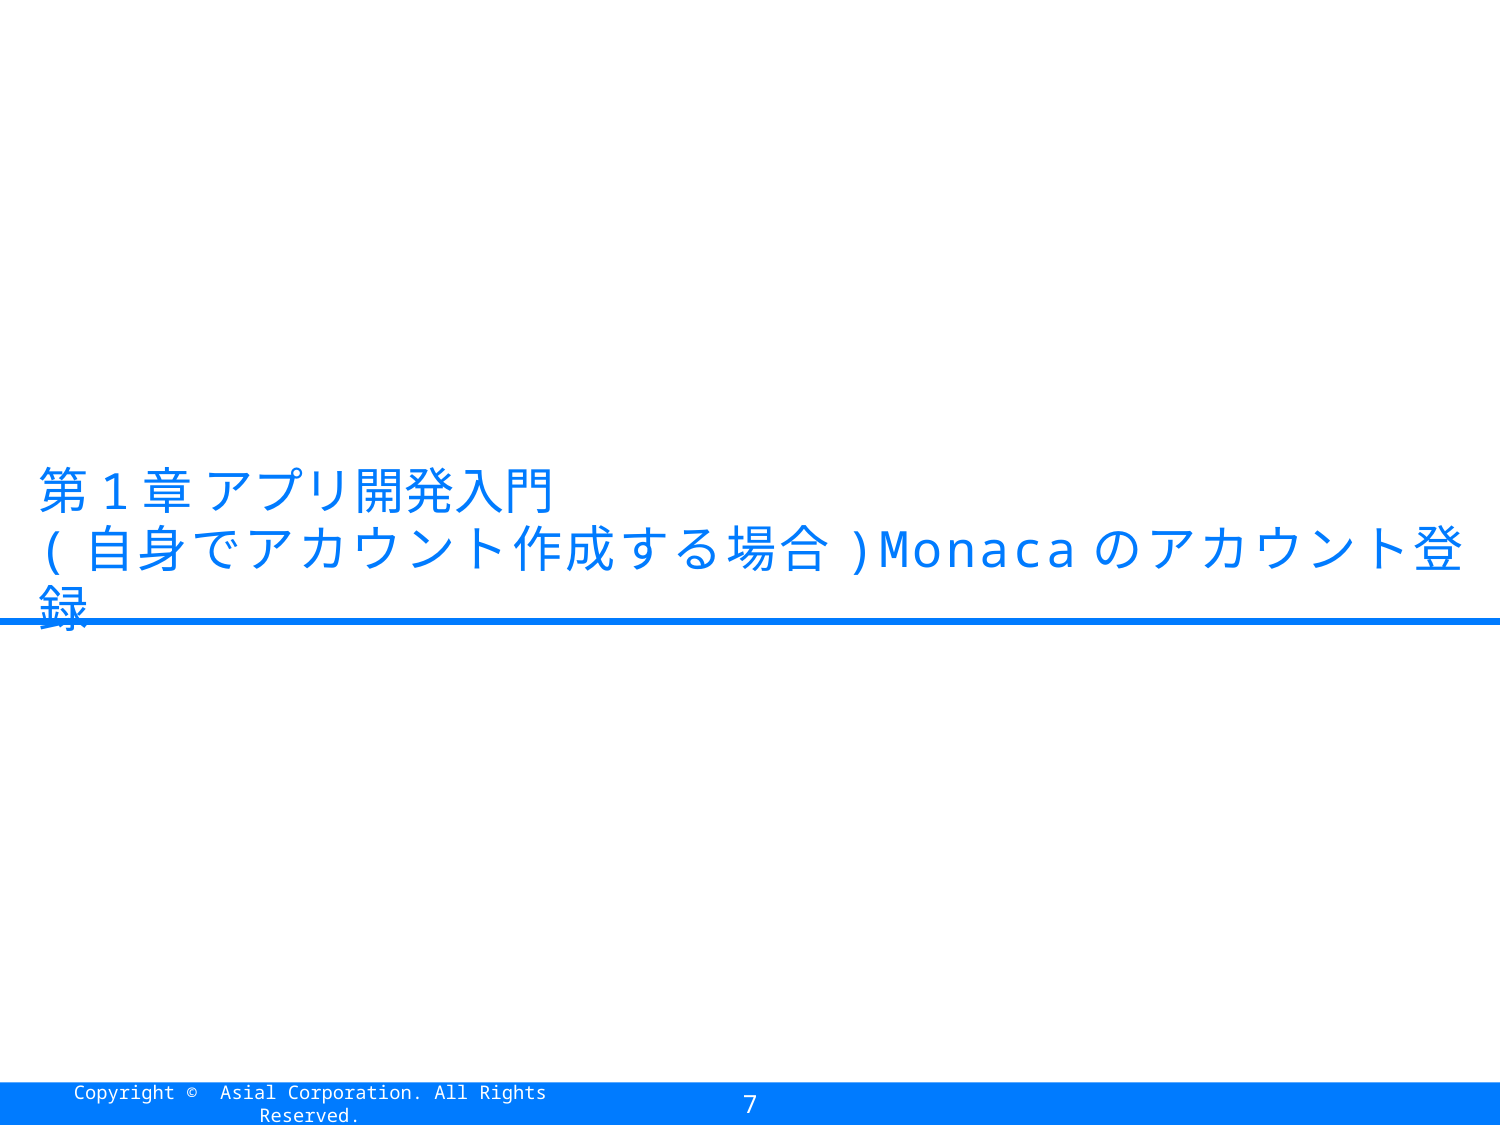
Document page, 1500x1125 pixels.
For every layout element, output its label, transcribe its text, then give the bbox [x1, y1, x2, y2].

slide_number 7 [581, 1075, 919, 1125]
title (自身でアカウント作成する場合)Monacaのアカウント登録 [23, 538, 1500, 616]
list 第1章 アプリ開発入門 [23, 444, 1500, 536]
